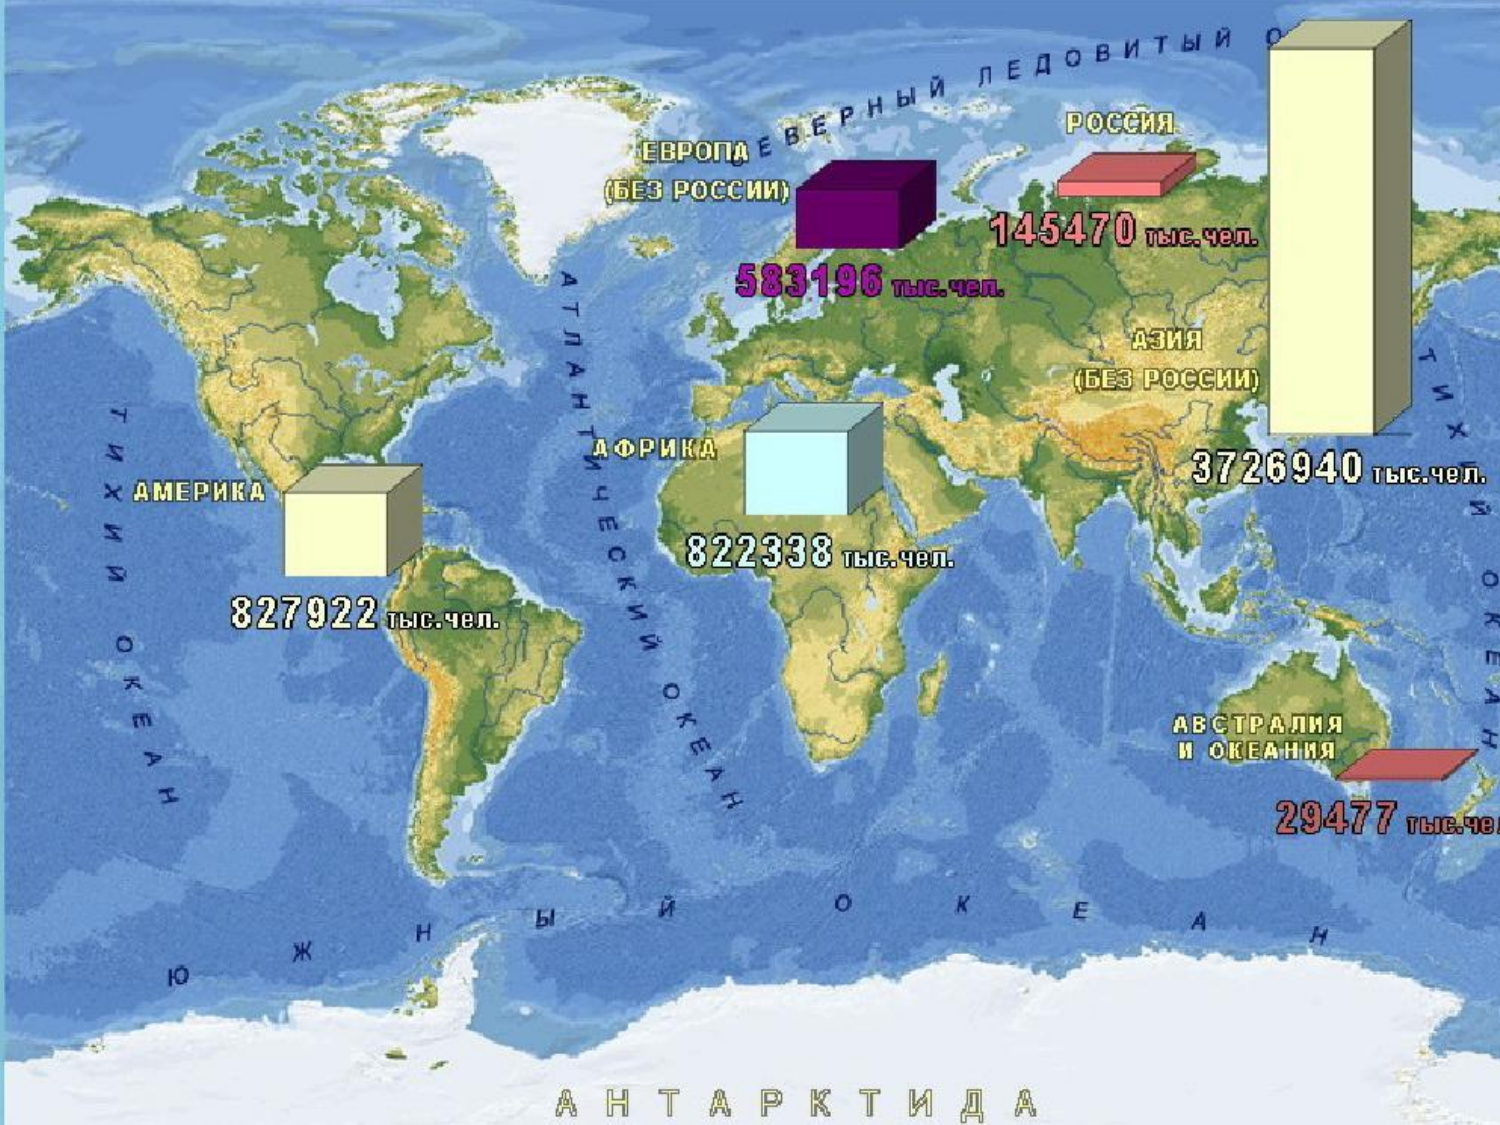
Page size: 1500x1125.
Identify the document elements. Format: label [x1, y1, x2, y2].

list [0, 0, 1500, 1125]
